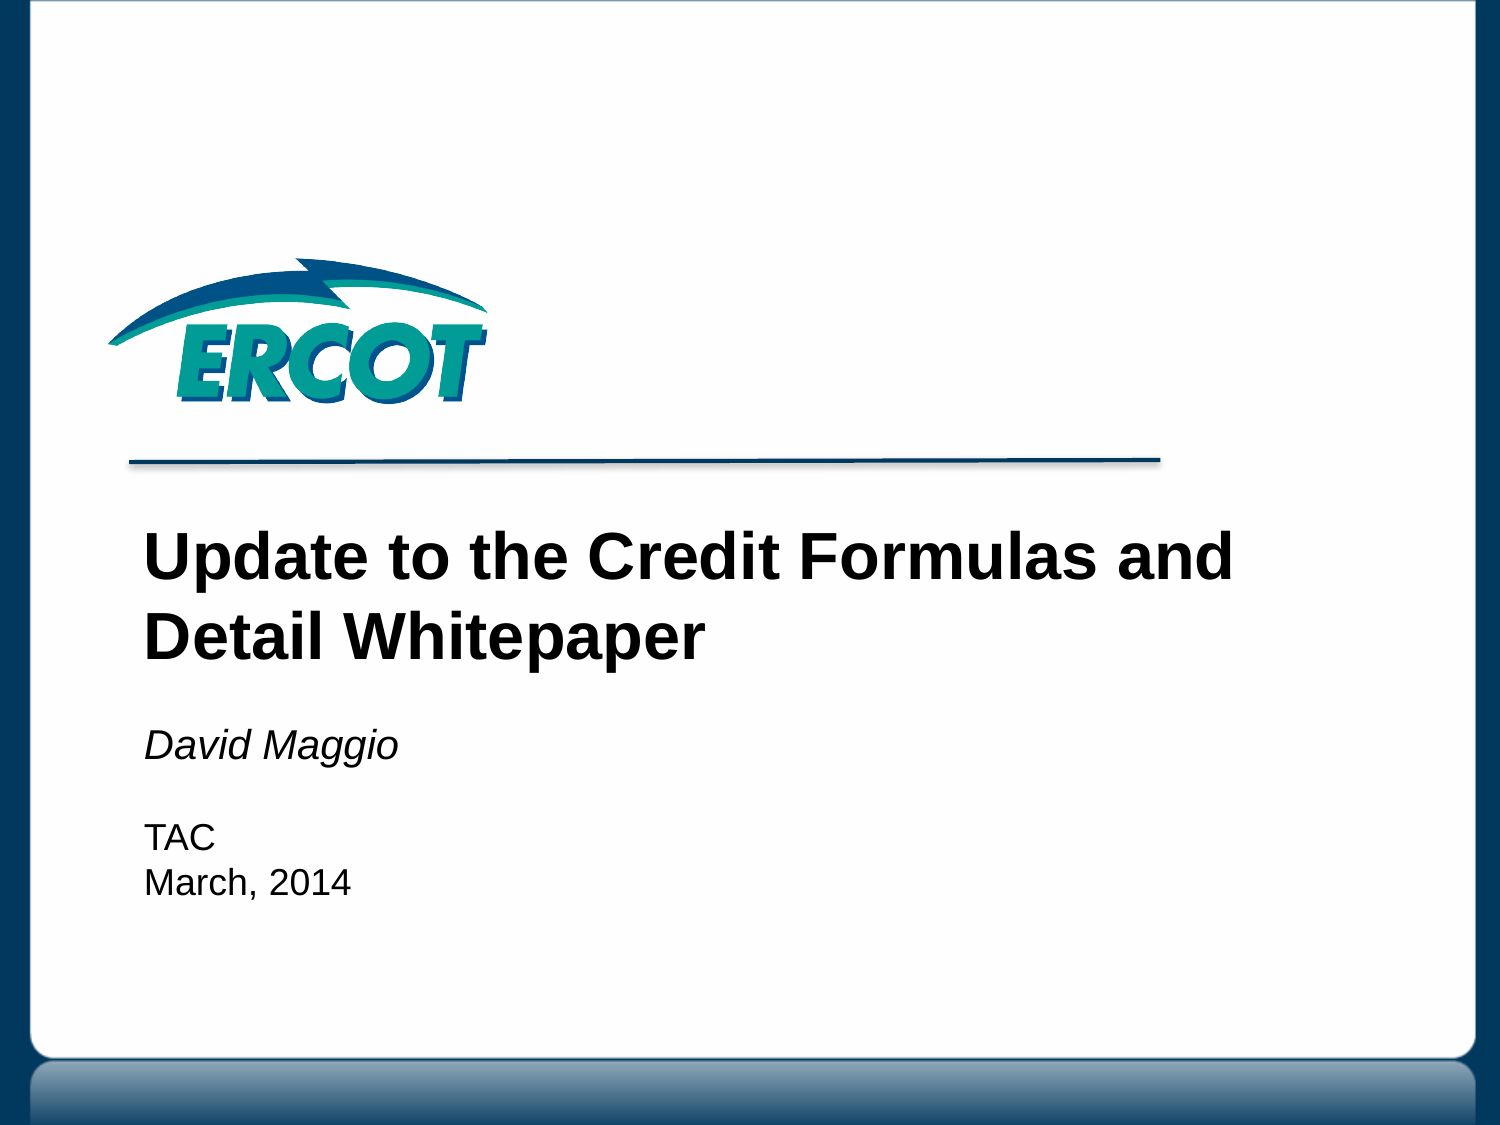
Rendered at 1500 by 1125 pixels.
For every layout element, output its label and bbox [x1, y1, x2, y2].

text_box [98, 245, 1367, 915]
picture [0, 0, 1500, 1125]
